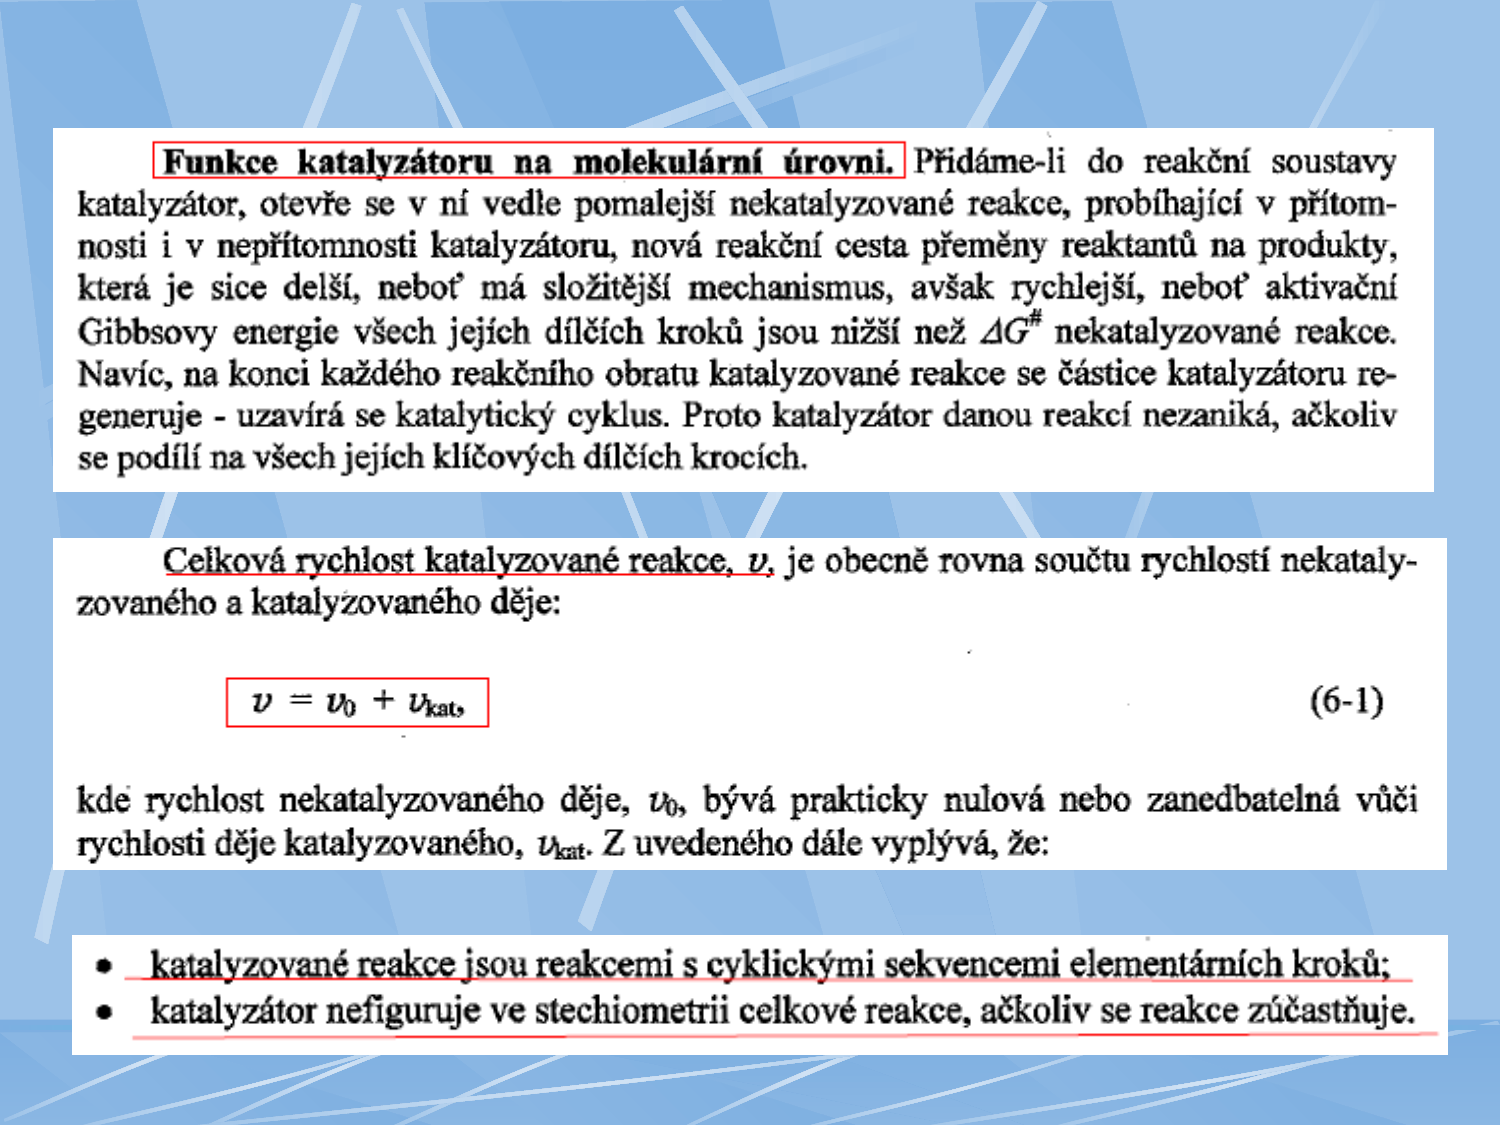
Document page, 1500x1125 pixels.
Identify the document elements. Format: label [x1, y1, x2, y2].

picture [72, 935, 1448, 1055]
picture [53, 538, 1447, 870]
picture [52, 128, 1434, 492]
